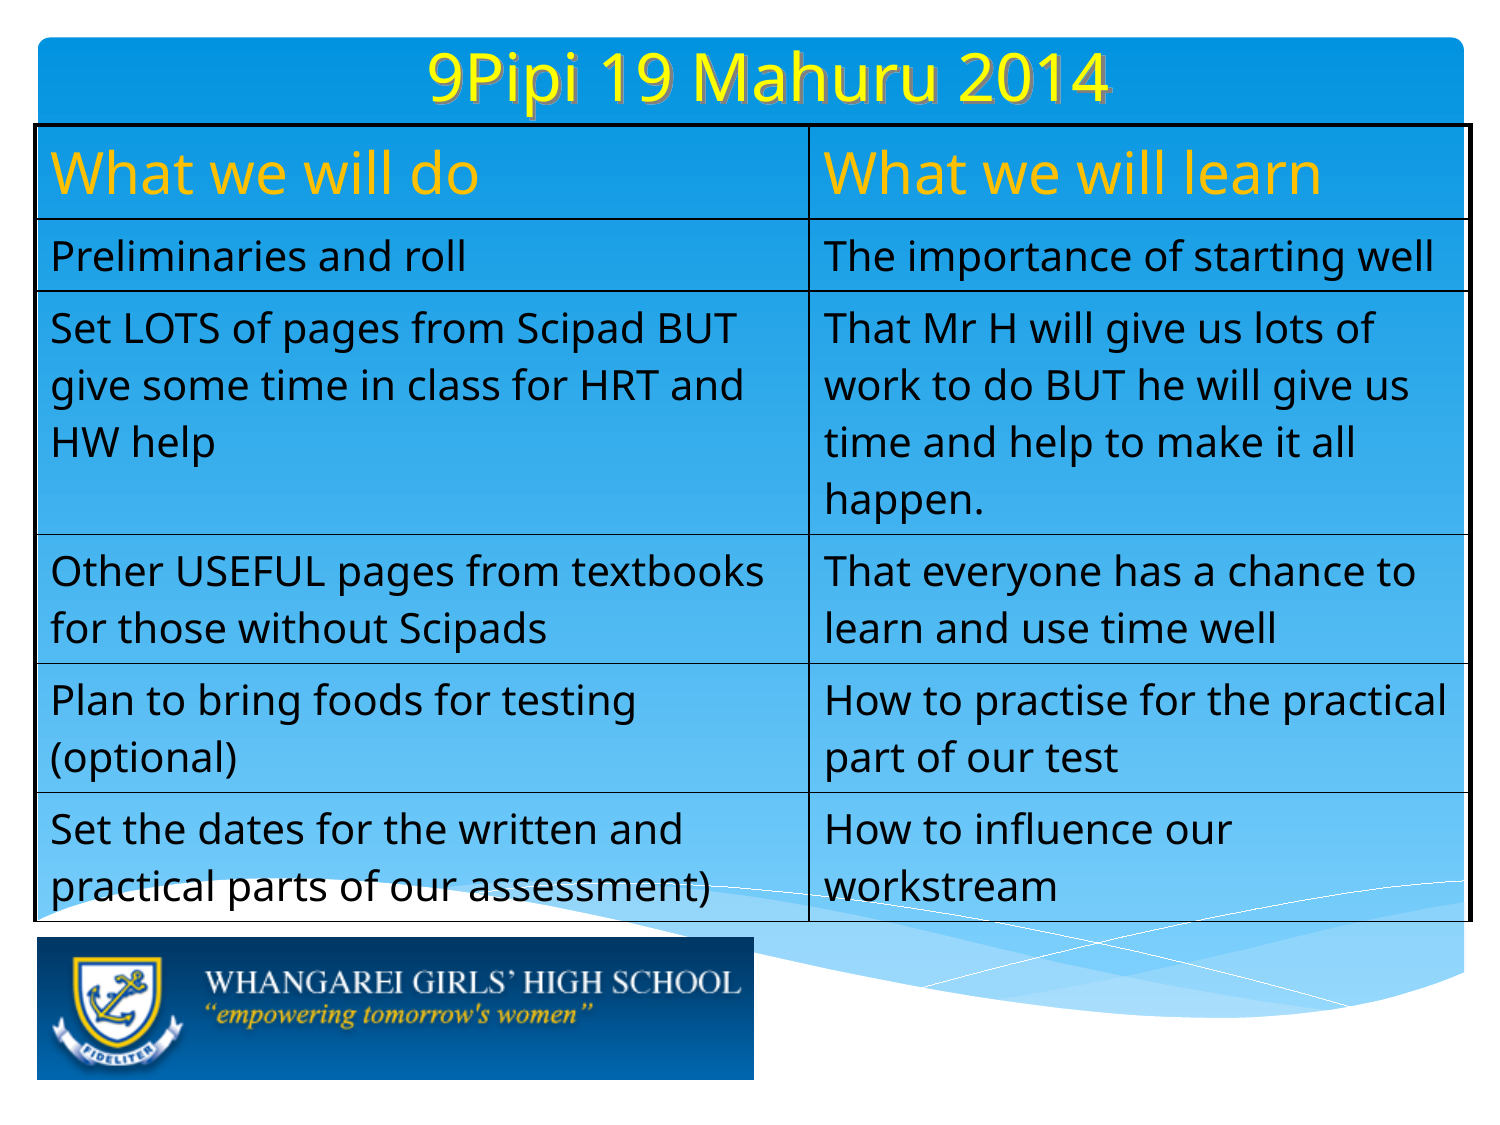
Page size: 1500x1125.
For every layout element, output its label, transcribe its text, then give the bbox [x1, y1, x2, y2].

table_cell How to practise for the practical part of our test [810, 664, 1468, 792]
table_cell Preliminaries and roll [37, 220, 808, 290]
table_cell Set LOTS of pages from Scipad BUT give some time in class for HRT and HW help [37, 292, 808, 534]
table_header What we will learn [810, 127, 1468, 218]
text_box 9Pipi 19 Mahuru 2014 [162, 24, 1375, 123]
table_cell The importance of starting well [810, 220, 1468, 290]
table_cell That everyone has a chance to learn and use time well [810, 535, 1468, 663]
table_cell How to influence our workstream [810, 793, 1468, 921]
picture [37, 937, 754, 1080]
table_cell Plan to bring foods for testing (optional) [37, 664, 808, 792]
table_cell That Mr H will give us lots of work to do BUT he will give us time and help to make it all happen. [810, 292, 1468, 534]
table_header What we will do [37, 127, 808, 218]
table_cell Other USEFUL pages from textbooks for those without Scipads [37, 535, 808, 663]
table_cell Set the dates for the written and practical parts of our assessment) [37, 793, 808, 921]
